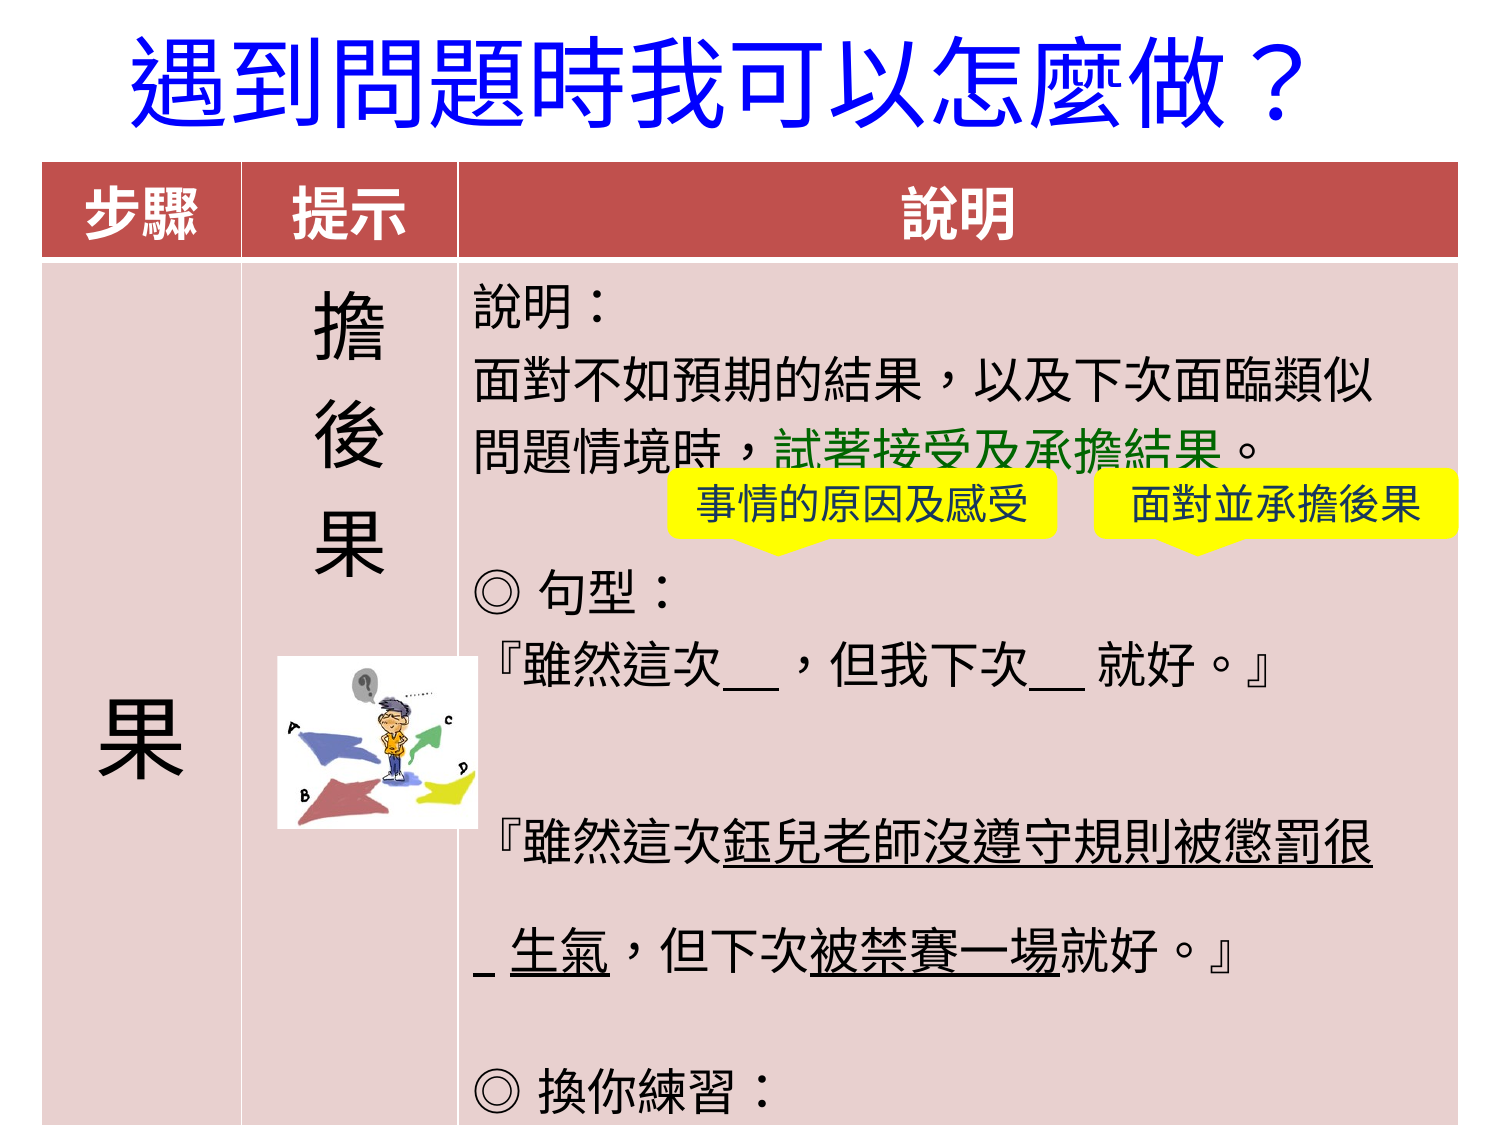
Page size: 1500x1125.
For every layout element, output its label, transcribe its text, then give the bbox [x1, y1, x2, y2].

text_box 面對並承擔後果 [1091, 465, 1461, 559]
table_cell 果 [42, 263, 241, 1125]
title 遇到問題時我可以怎麼做？ [53, 0, 1404, 160]
text_box 事情的原因及感受 [665, 465, 1060, 559]
table_header 說明 [459, 162, 1458, 257]
table_header 步驟 [42, 162, 241, 257]
picture [277, 656, 479, 829]
table_cell 說明： 面對不如預期的結果，以及下次面臨類似 問題情境時，試著接受及承擔結果。 ◎句型： 『雖然這次 ，但我下次 就好。』 『雖然這次鈺兒老師沒遵守規則被懲罰很 生氣，但下次被禁賽一場就好。』 ◎換你練習： 『雖然這次 ，但我下次 就好。』 [459, 263, 1458, 1125]
table_header 提示 [242, 162, 457, 257]
table_cell 擔 後 果 [242, 263, 457, 1125]
